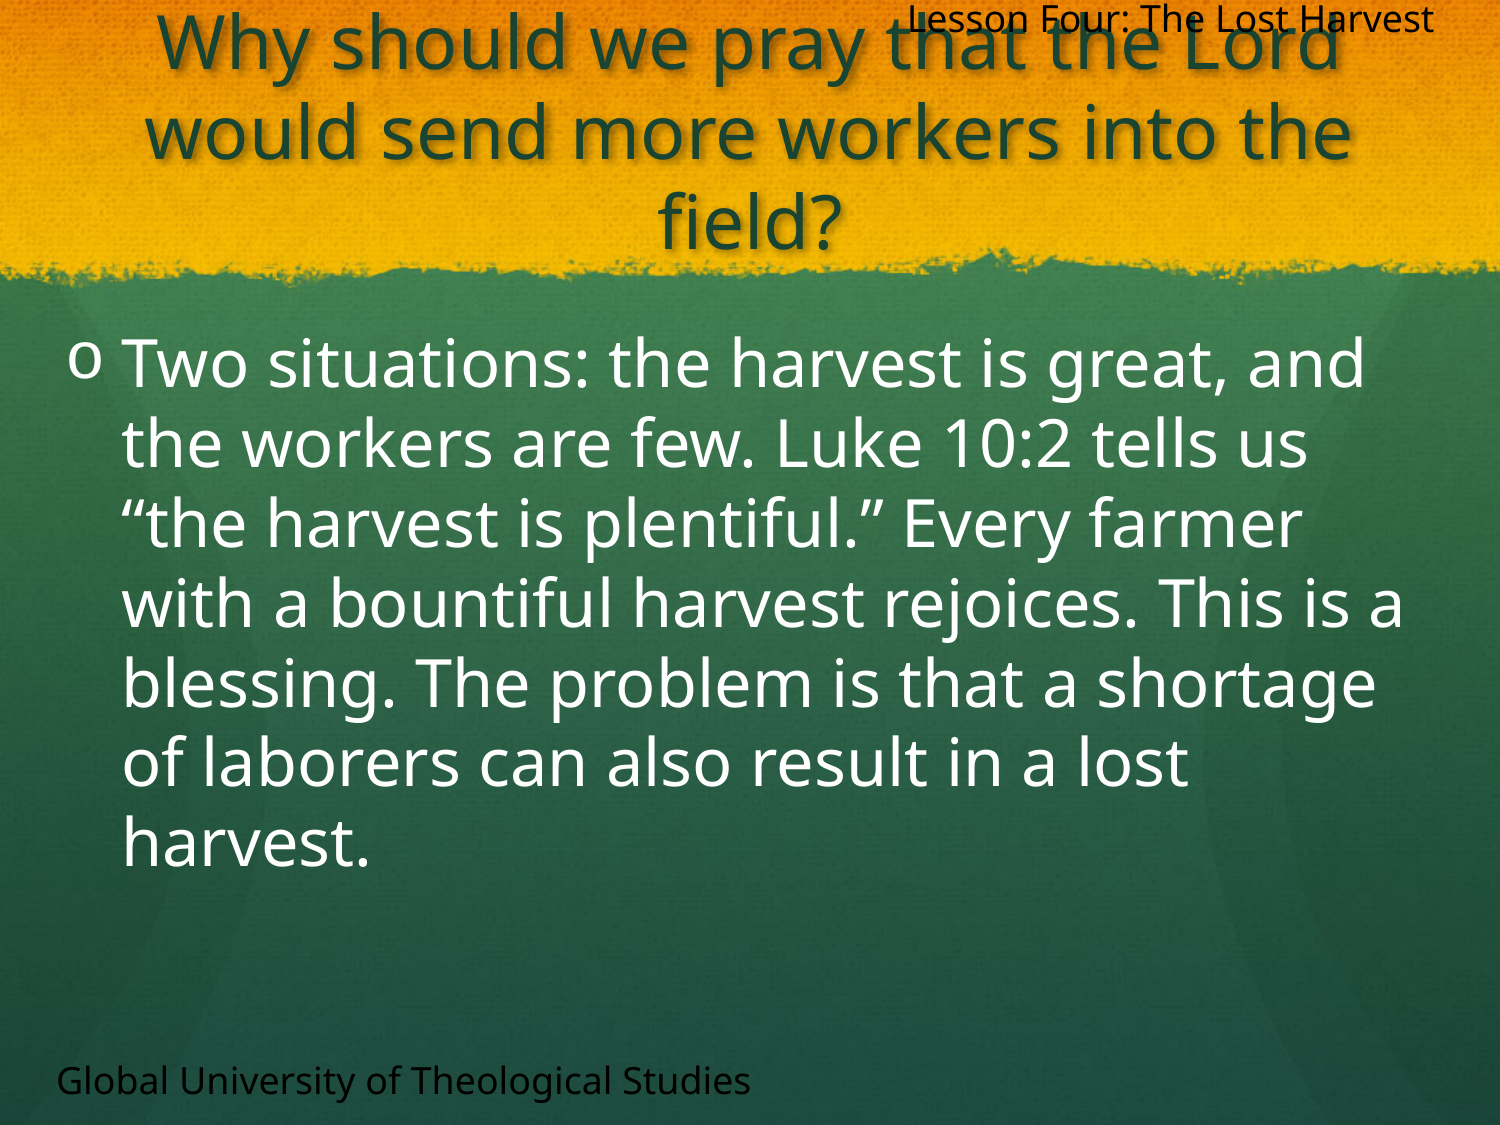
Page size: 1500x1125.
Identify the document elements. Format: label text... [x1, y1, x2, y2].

text_box Global University of Theological Studies [41, 1049, 768, 1110]
title Why should we pray that the Lord would send more workers into the field? [50, 13, 1450, 246]
text_box Lesson Four: The Lost Harvest [892, 0, 1450, 93]
text_box Two situations: the harvest is great, and the workers are few. Luke 10:2 tells us “the harvest is plentiful.” Every farmer with a bountiful harvest rejoices. This is a blessing. The problem is that a shortage of laborers can also result in a lost harvest. [50, 312, 1450, 475]
picture [0, 0, 1500, 1125]
